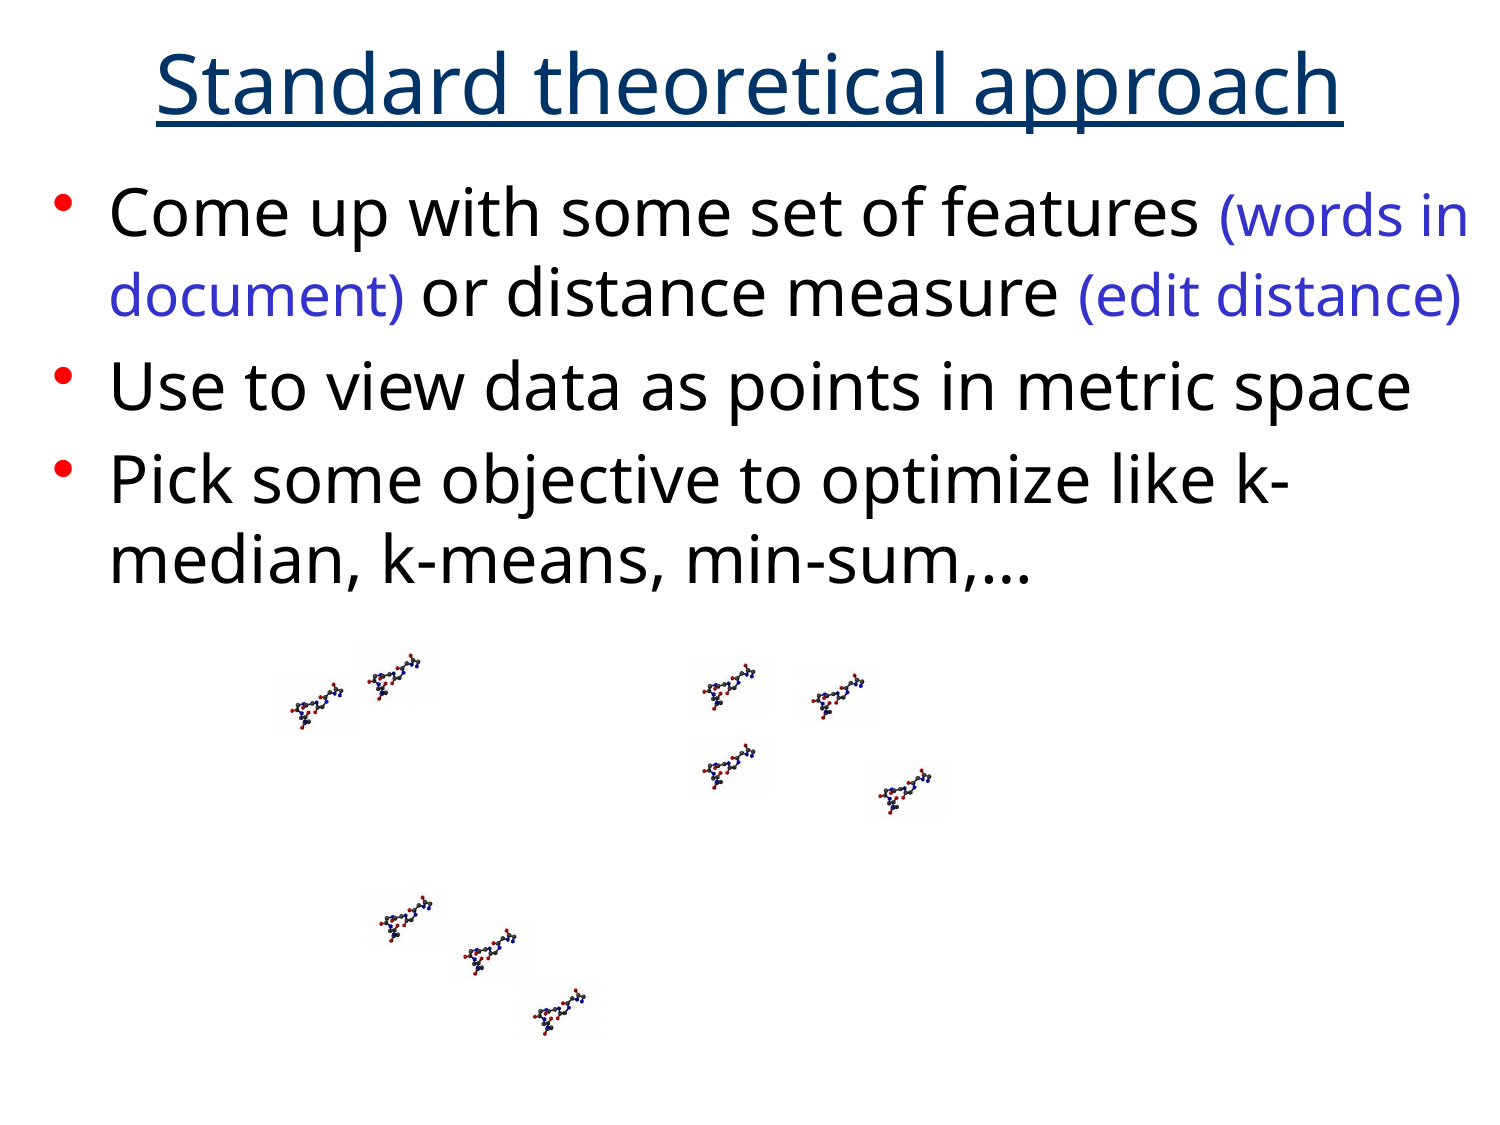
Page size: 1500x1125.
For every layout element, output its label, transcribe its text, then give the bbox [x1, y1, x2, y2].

text_box Standard theoretical approach [112, 12, 1388, 150]
list Come up with some set of features (words in document) or distance measure (edit distance) Use to view data as points in metric space Pick some objective to optimize like k-median, k-means, min-sum,… [37, 162, 1500, 663]
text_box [274, 645, 948, 1040]
